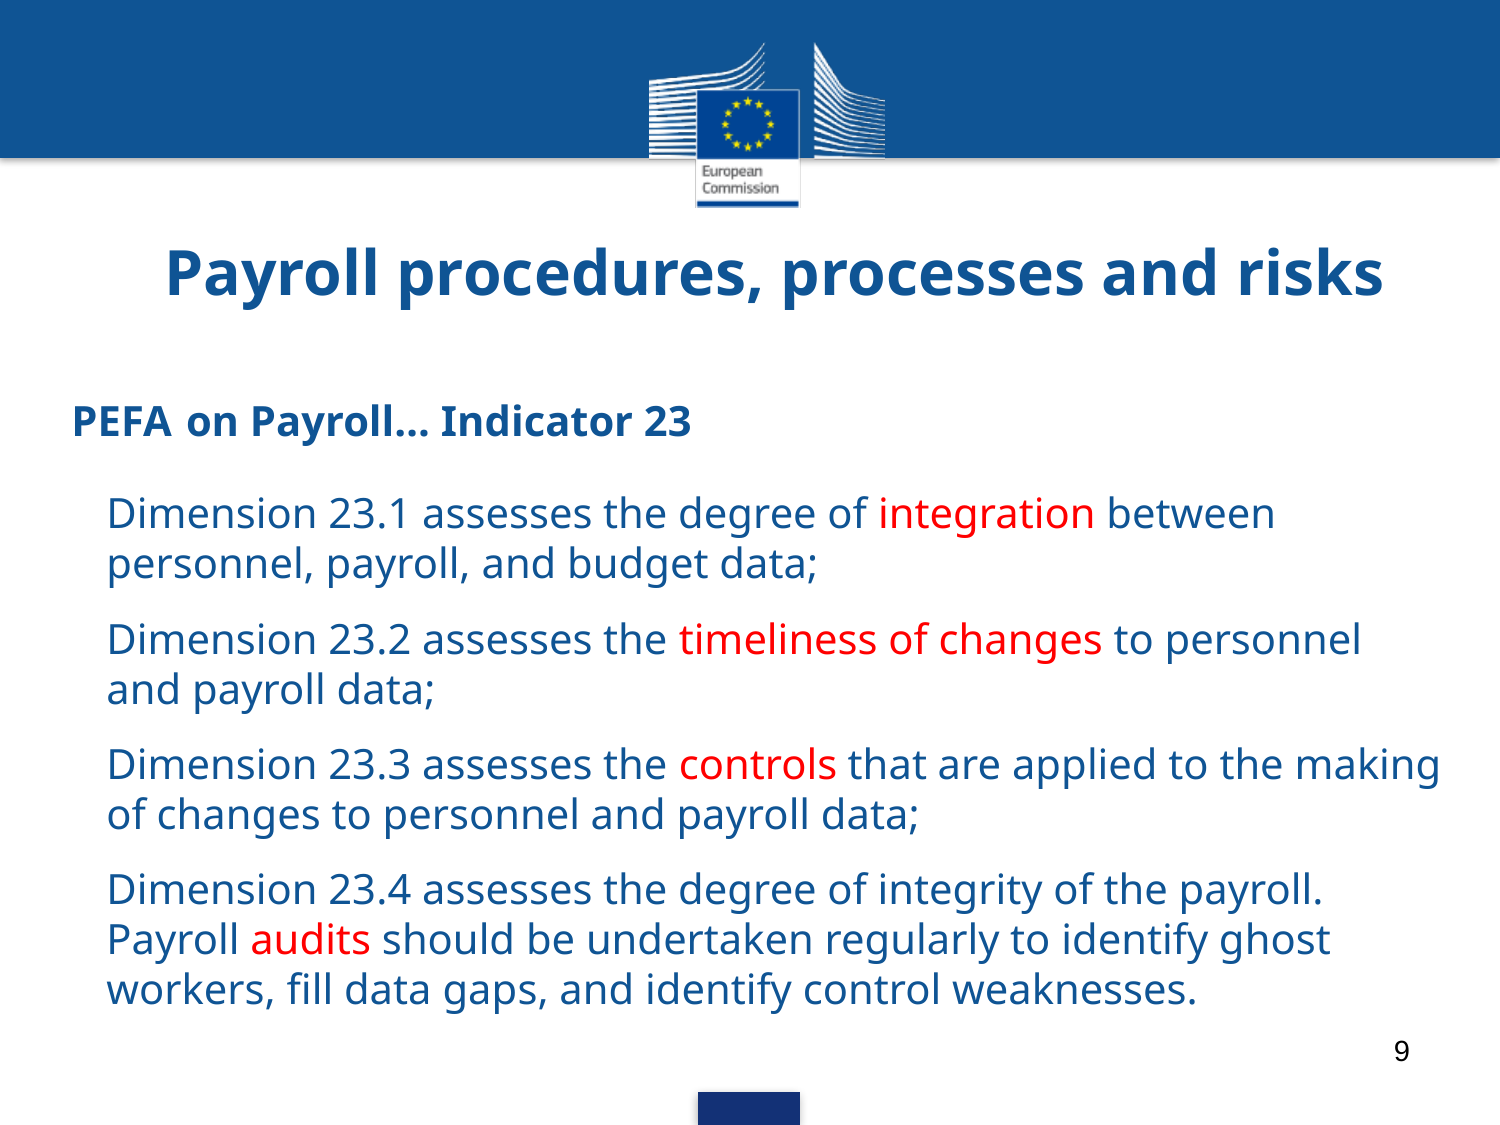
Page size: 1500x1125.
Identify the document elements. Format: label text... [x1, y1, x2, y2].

slide_number 9 [1074, 1024, 1426, 1103]
list Dimension 23.1 assesses the degree of integration between personnel, payroll, and budget data; Dimension 23.2 assesses the timeliness of changes to personnel and payroll data; Dimension 23.3 assesses the controls that are applied to the making of changes to personnel and payroll data; Dimension 23.4 assesses the degree of integrity of the payroll. Payroll audits should be undertaken regularly to identify ghost workers, fill data gaps, and identify control weaknesses. [35, 479, 1461, 1035]
picture [649, 42, 885, 208]
title PEFA on Payroll… Indicator 23 [0, 361, 1498, 469]
text_box Payroll procedures, processes and risks [0, 215, 1496, 327]
